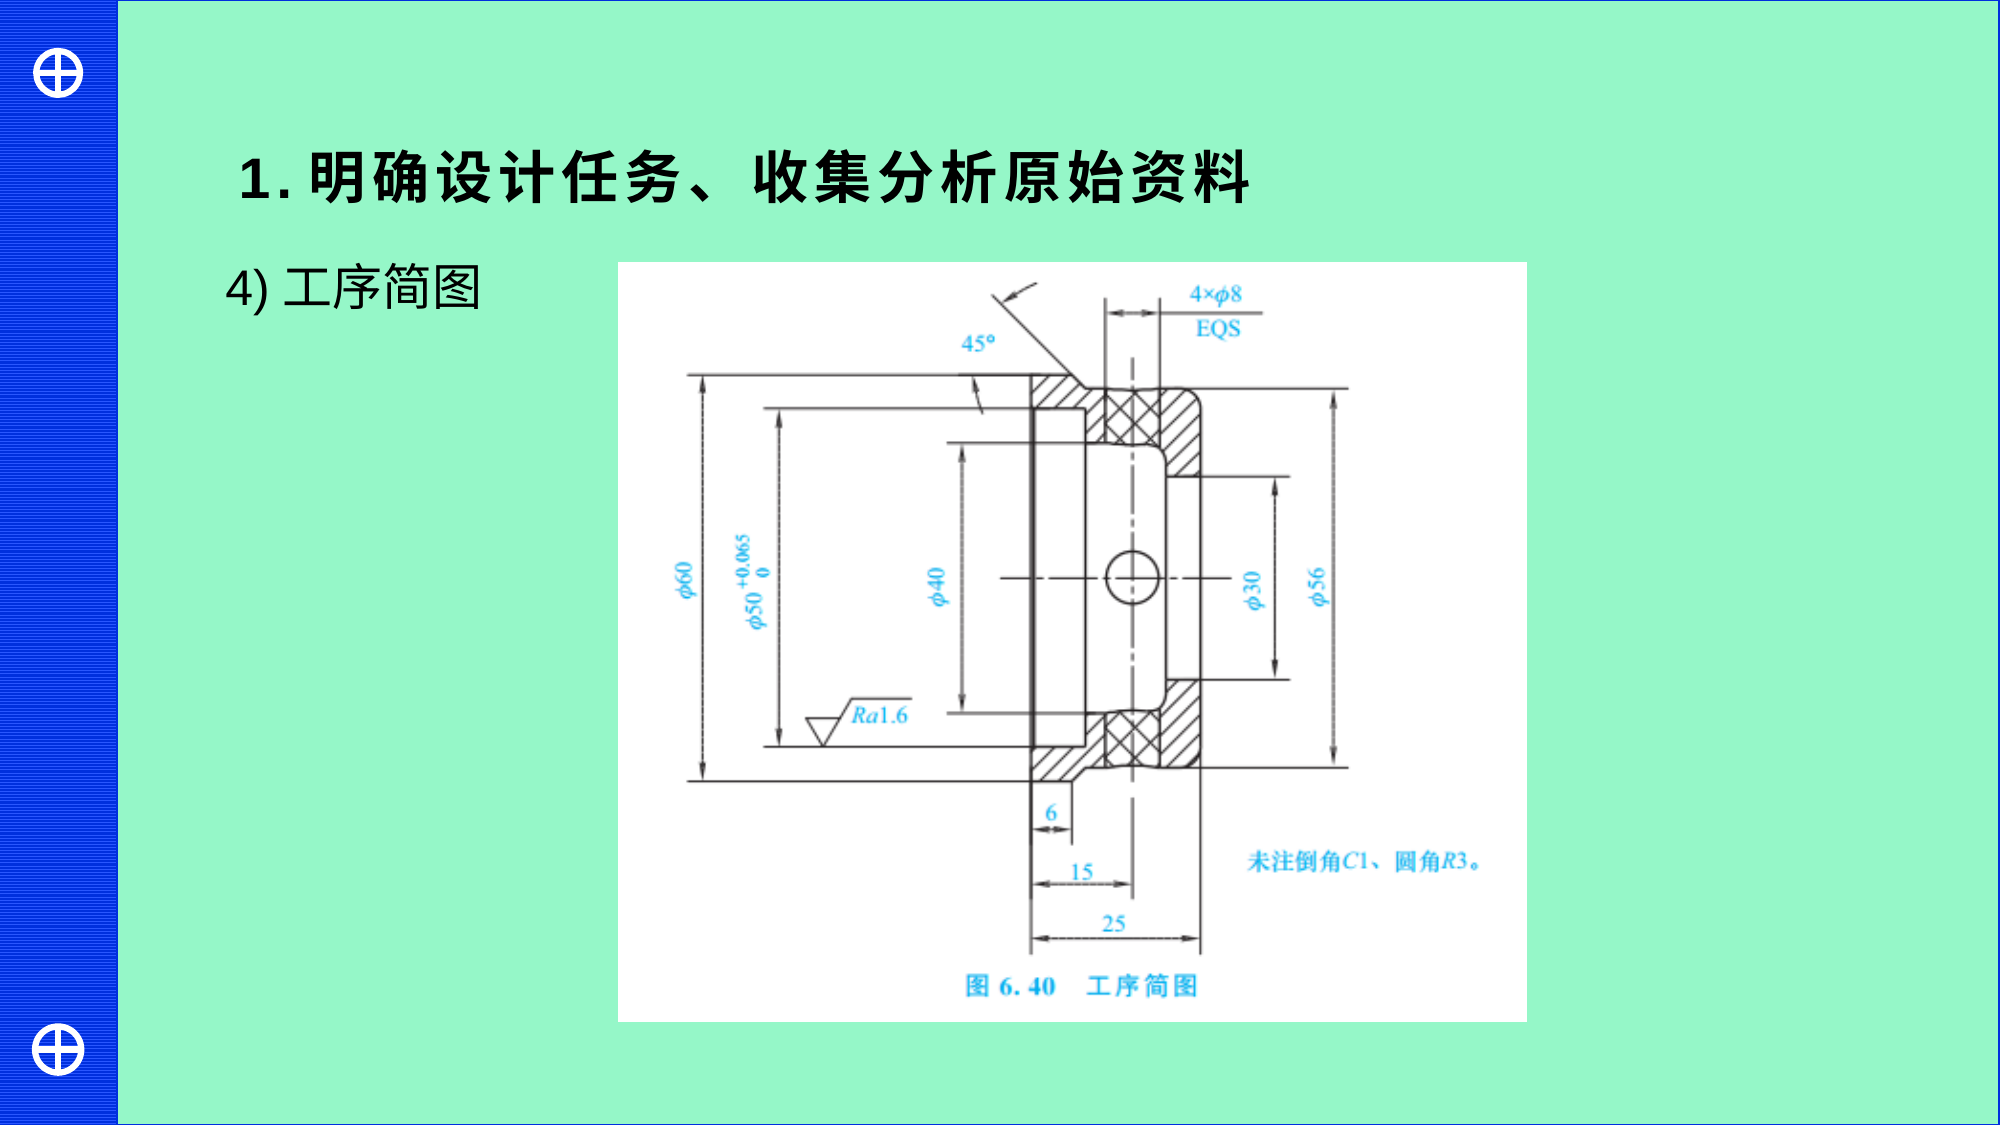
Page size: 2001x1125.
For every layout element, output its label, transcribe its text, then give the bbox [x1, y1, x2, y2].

text_box 4)工序简图 [135, 217, 1137, 413]
picture [618, 262, 1527, 1022]
text_box 1.明确设计任务、收集分析原始资料 [135, 96, 1423, 218]
